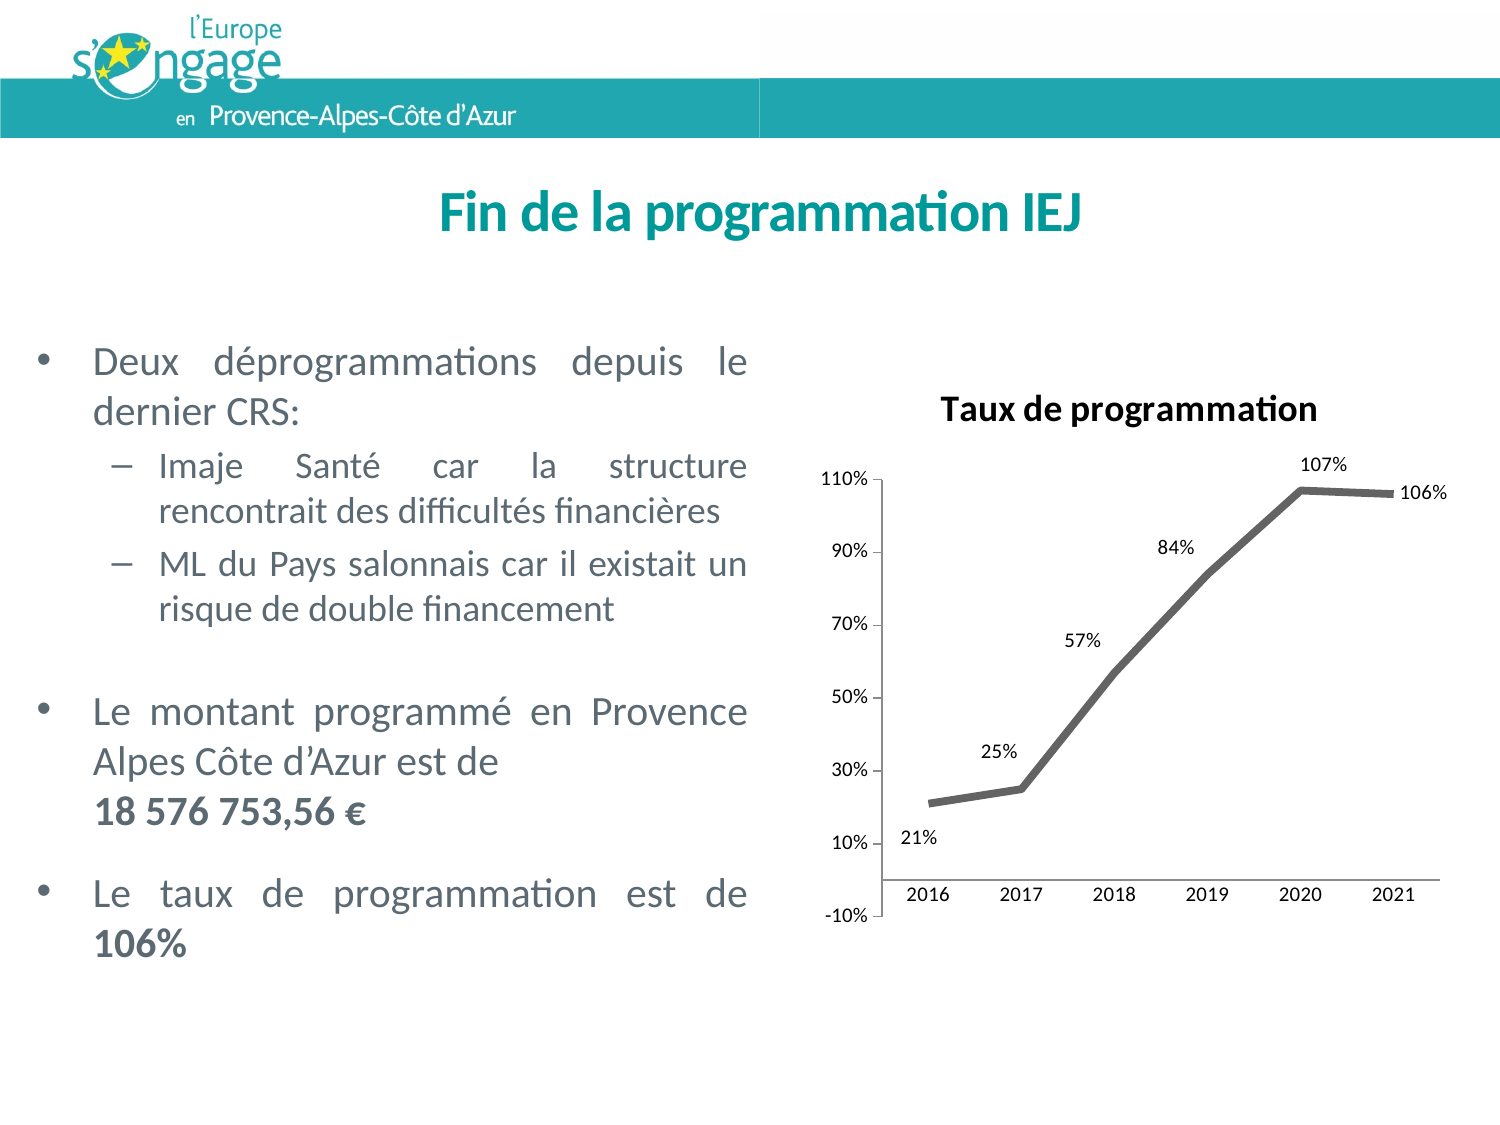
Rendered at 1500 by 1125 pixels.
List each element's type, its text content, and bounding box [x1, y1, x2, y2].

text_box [0, 14, 1500, 138]
list Deux déprogrammations depuis le dernier CRS: Imaje Santé car la structure rencontrait des difficultés financières ML du Pays salonnais car il existait un risque de double financement Le montant programmé en Provence Alpes Côte d’Azur est de 18 576 753,56 € Le taux de programmation est de 106% [21, 326, 764, 1053]
text_box Fin de la programmation IEJ [85, 165, 1436, 251]
chart [785, 361, 1474, 972]
